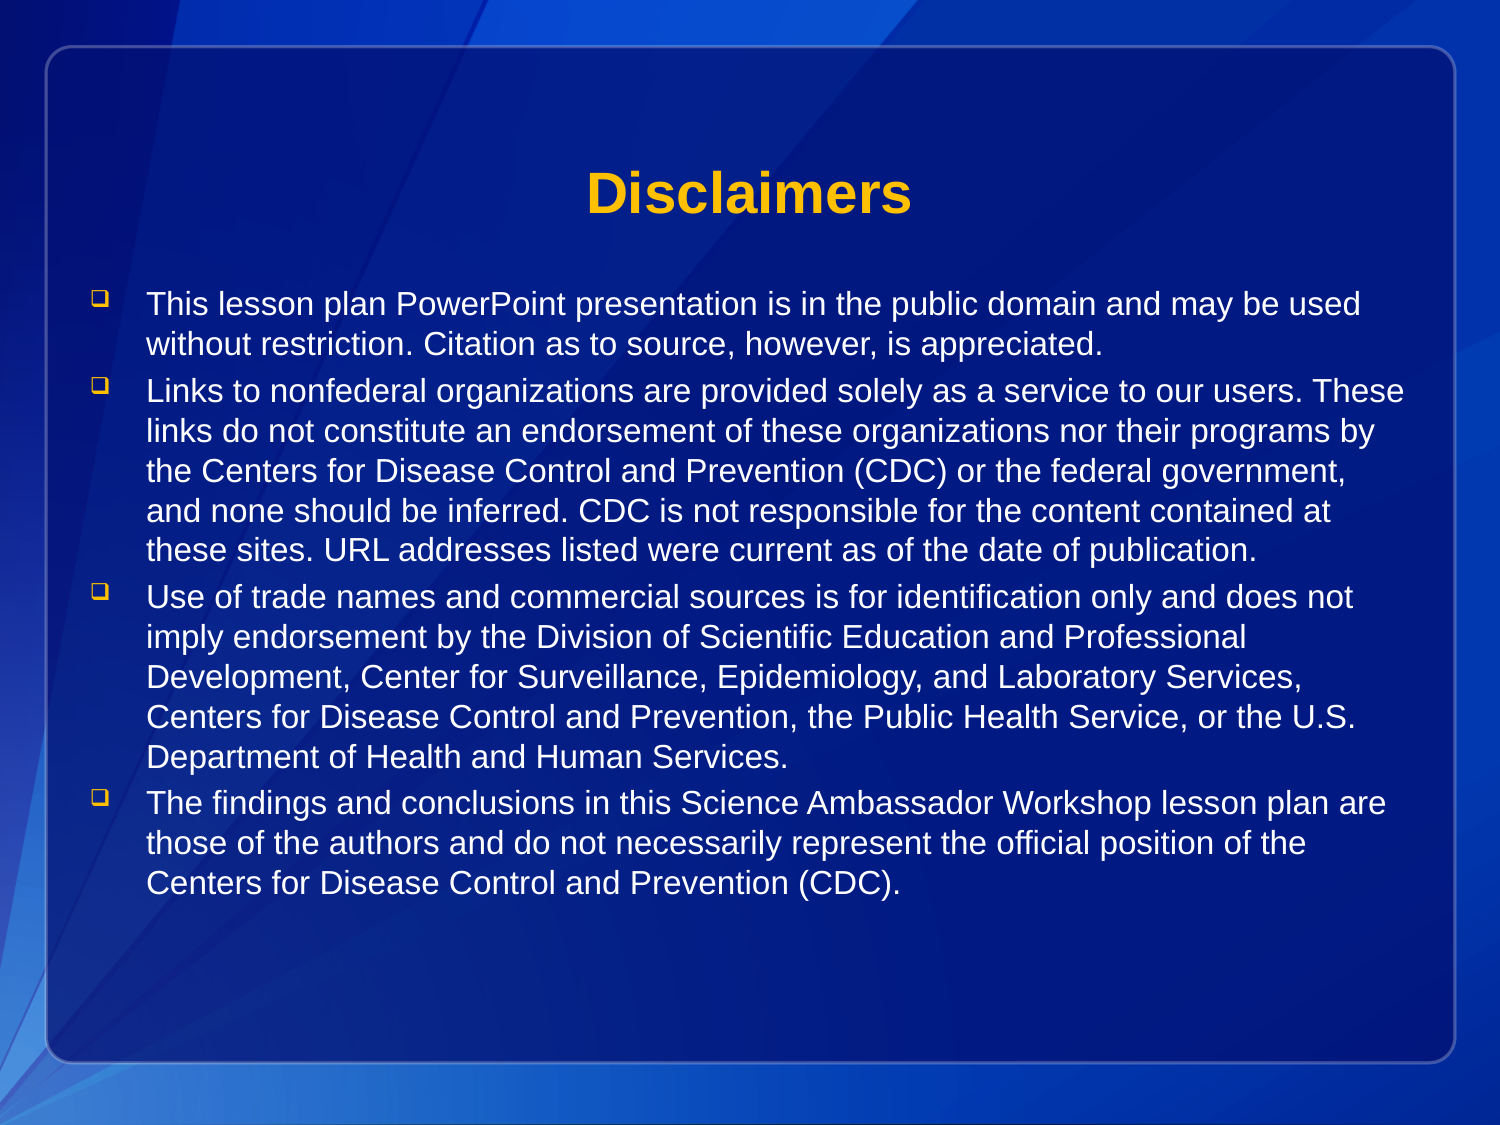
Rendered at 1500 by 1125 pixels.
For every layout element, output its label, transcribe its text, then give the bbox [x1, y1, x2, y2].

list This lesson plan PowerPoint presentation is in the public domain and may be used without restriction. Citation as to source, however, is appreciated. Links to nonfederal organizations are provided solely as a service to our users. These links do not constitute an endorsement of these organizations nor their programs by the Centers for Disease Control and Prevention (CDC) or the federal government, and none should be inferred. CDC is not responsible for the content contained at these sites. URL addresses listed were current as of the date of publication. Use of trade names and commercial sources is for identification only and does not imply endorsement by the Division of Scientific Education and Professional Development, Center for Surveillance, Epidemiology, and Laboratory Services, Centers for Disease Control and Prevention, the Public Health Service, or the U.S. Department of Health and Human Services. The findings and conclusions in this Science Ambassador Workshop lesson plan are those of the authors and do not necessarily represent the official position of the Centers for Disease Control and Prevention (CDC). [75, 275, 1425, 1075]
title Disclaimers [75, 45, 1425, 233]
picture [0, 0, 1500, 1125]
